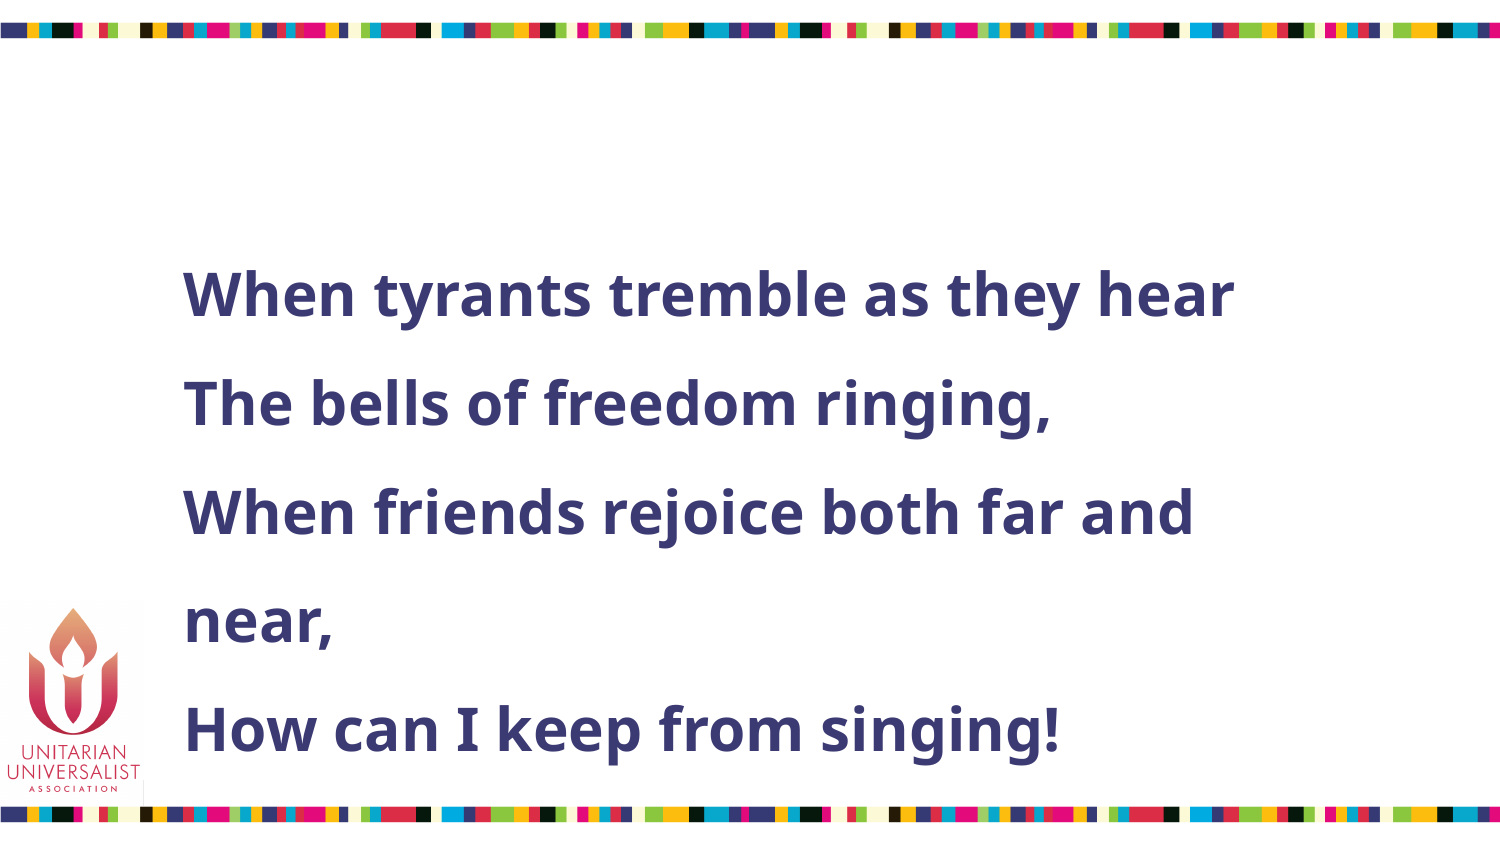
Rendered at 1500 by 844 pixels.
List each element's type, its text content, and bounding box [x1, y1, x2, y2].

picture [0, 22, 1500, 40]
text_box When tyrants tremble as they hear The bells of freedom ringing, When friends rejoice both far and near, How can I keep from singing! [168, 205, 1372, 779]
picture [0, 600, 1500, 824]
